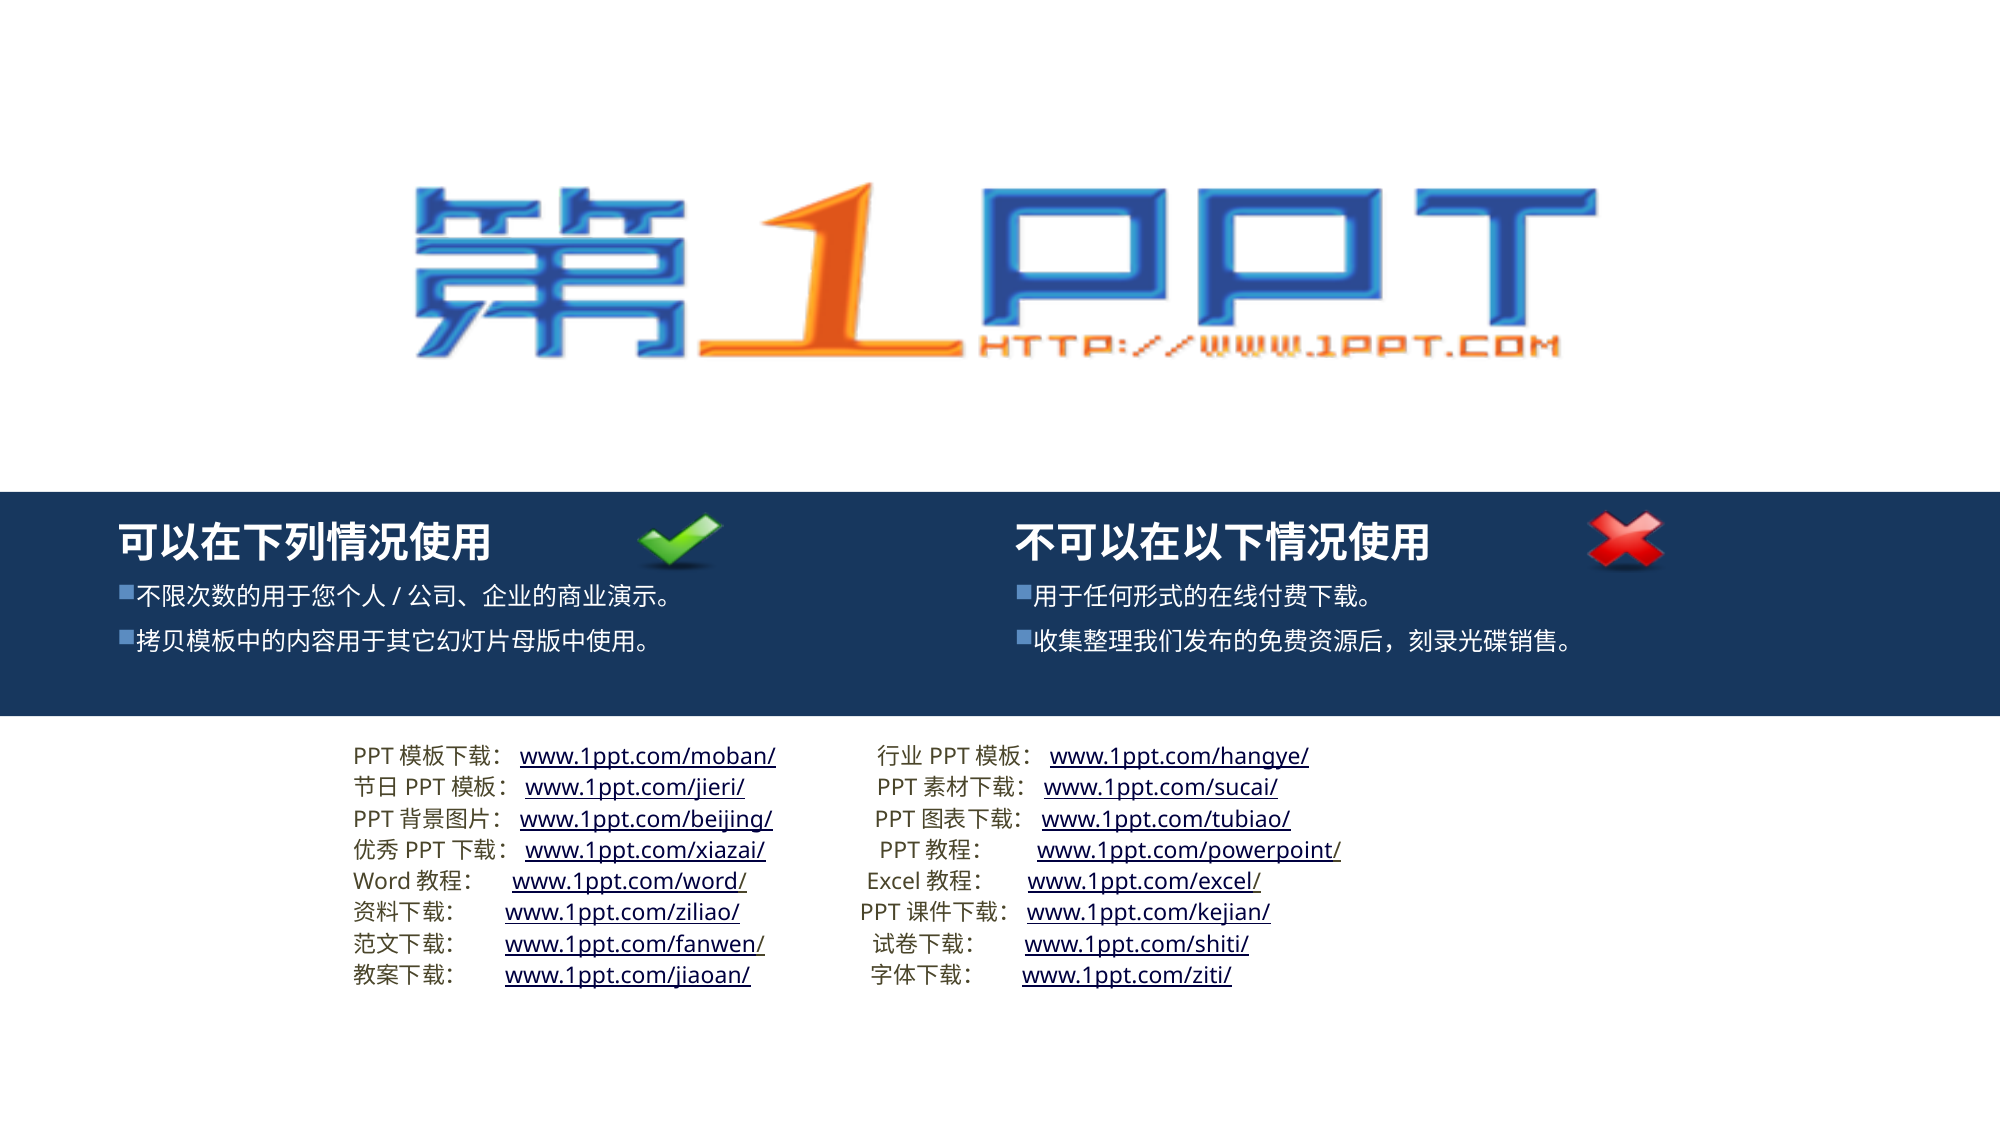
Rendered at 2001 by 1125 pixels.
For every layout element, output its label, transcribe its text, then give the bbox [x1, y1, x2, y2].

text_box PPT模板下载：www.1ppt.com/moban/ 行业PPT模板：www.1ppt.com/hangye/ 节日PPT模板：www.1ppt.com/jieri/ PPT素材下载：www.1ppt.com/sucai/ PPT背景图片：www.1ppt.com/beijing/ PPT图表下载：www.1ppt.com/tubiao/ 优秀PPT下载：www.1ppt.com/xiazai/ PPT教程： www.1ppt.com/powerpoint/ Word教程： www.1ppt.com/word/ Excel教程： www.1ppt.com/excel/ 资料下载： www.1ppt.com/ziliao/ PPT课件下载：www.1ppt.com/kejian/ 范文下载： www.1ppt.com/fanwen/ 试卷下载： www.1ppt.com/shiti/ 教案下载： www.1ppt.com/jiaoan/ 字体下载： www.1ppt.com/ziti/ [336, 762, 1752, 1008]
picture [179, 51, 1867, 492]
picture [1581, 507, 1669, 573]
text_box 不可以在以下情况使用 用于任何形式的在线付费下载。 收集整理我们发布的免费资源后，刻录光碟销售。 [999, 508, 1898, 762]
picture [637, 507, 724, 573]
text_box 可以在下列情况使用 不限次数的用于您个人/公司、企业的商业演示。 拷贝模板中的内容用于其它幻灯片母版中使用。 [102, 508, 1000, 774]
text_box [0, 491, 2000, 717]
